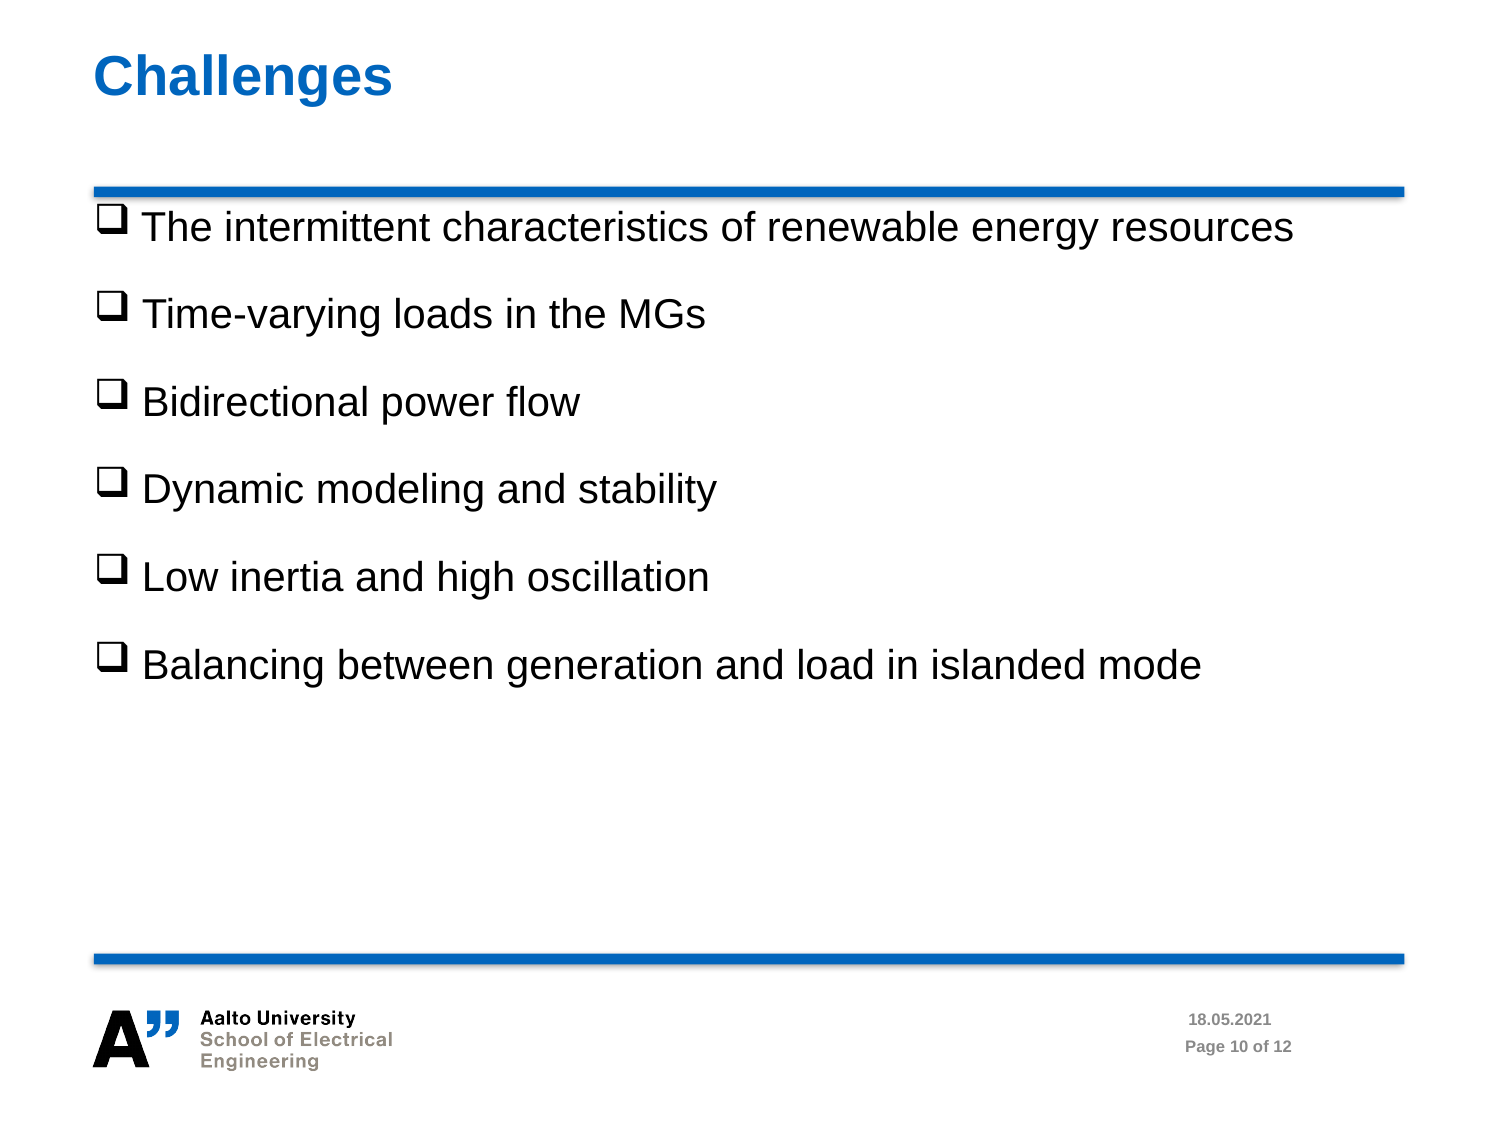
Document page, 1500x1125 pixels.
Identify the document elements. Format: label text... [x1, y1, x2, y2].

list The intermittent characteristics of renewable energy resources Time-varying loads in the MGs Bidirectional power flow Dynamic modeling and stability Low inertia and high oscillation Balancing between generation and load in islanded mode [93, 213, 1369, 925]
title Challenges [93, 38, 1369, 203]
picture [35, 953, 449, 1125]
slide_number Page 10 of 12 [1185, 1035, 1439, 1066]
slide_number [1188, 1008, 1441, 1036]
